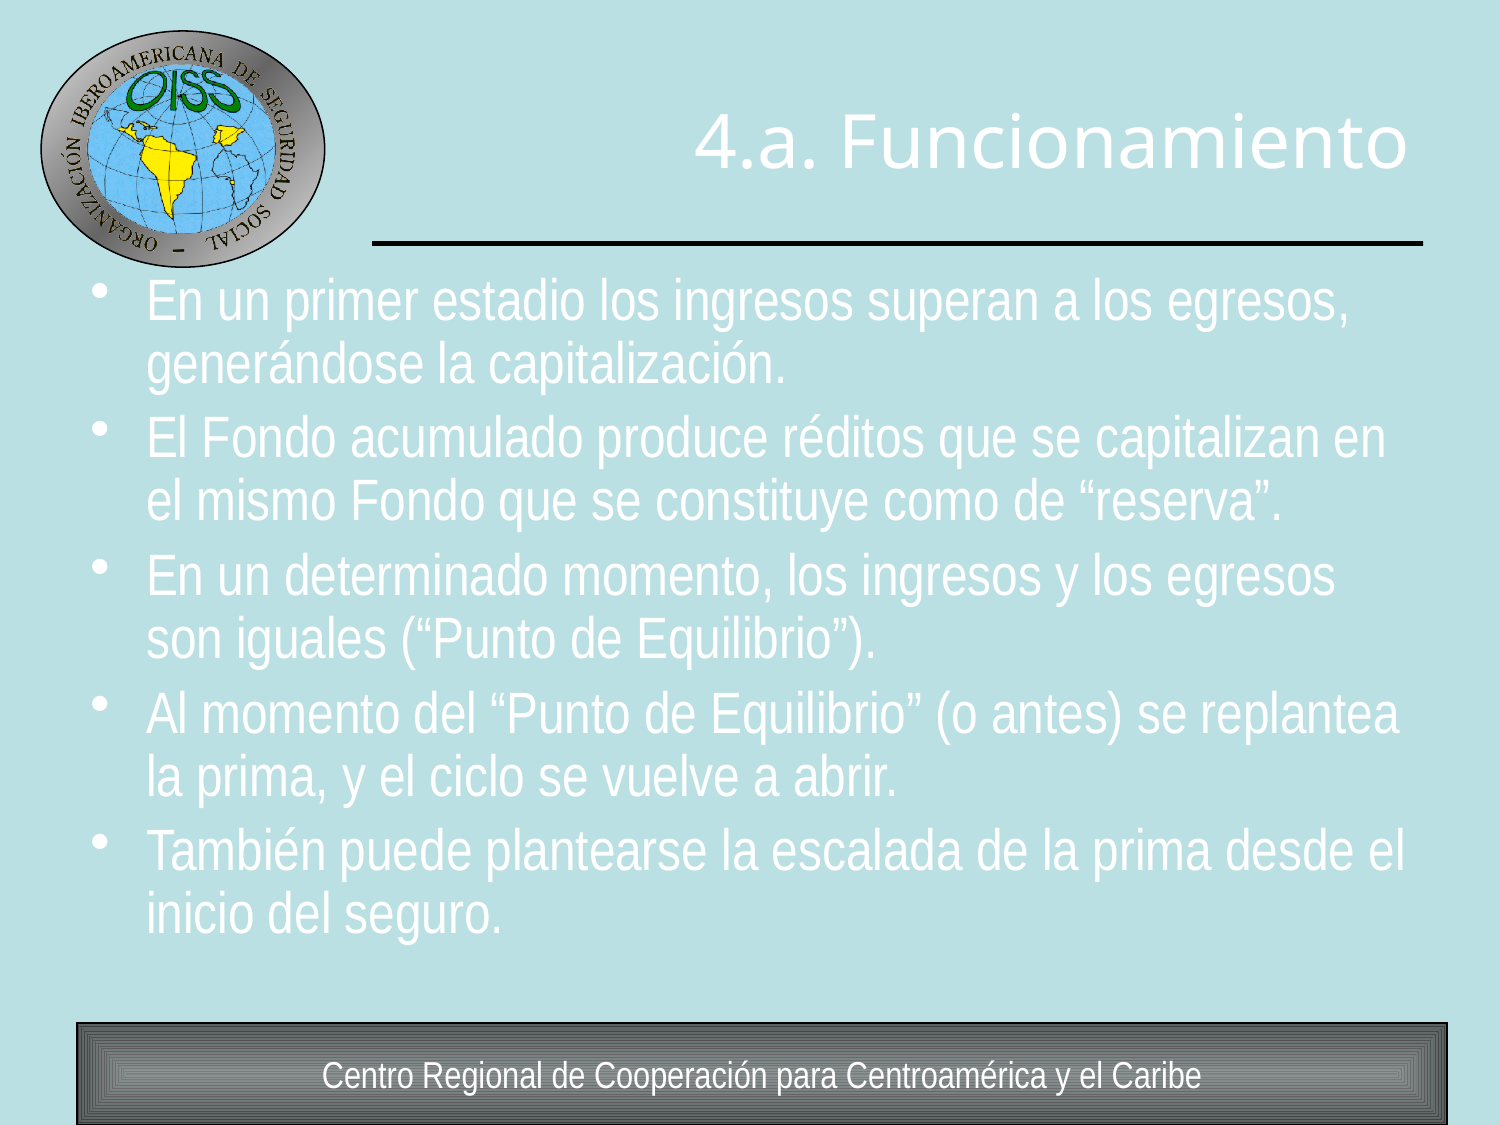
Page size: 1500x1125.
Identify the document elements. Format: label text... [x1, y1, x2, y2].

picture [53, 42, 302, 263]
title 4.a. Funcionamiento [371, 44, 1426, 233]
list En un primer estadio los ingresos superan a los egresos, generándose la capitalización. El Fondo acumulado produce réditos que se capitalizan en el mismo Fondo que se constituye como de “reserva”. En un determinado momento, los ingresos y los egresos son iguales (“Punto de Equilibrio”). Al momento del “Punto de Equilibrio” (o antes) se replantea la prima, y el ciclo se vuelve a abrir. También puede plantearse la escalada de la prima desde el inicio del seguro. [74, 262, 1426, 1006]
